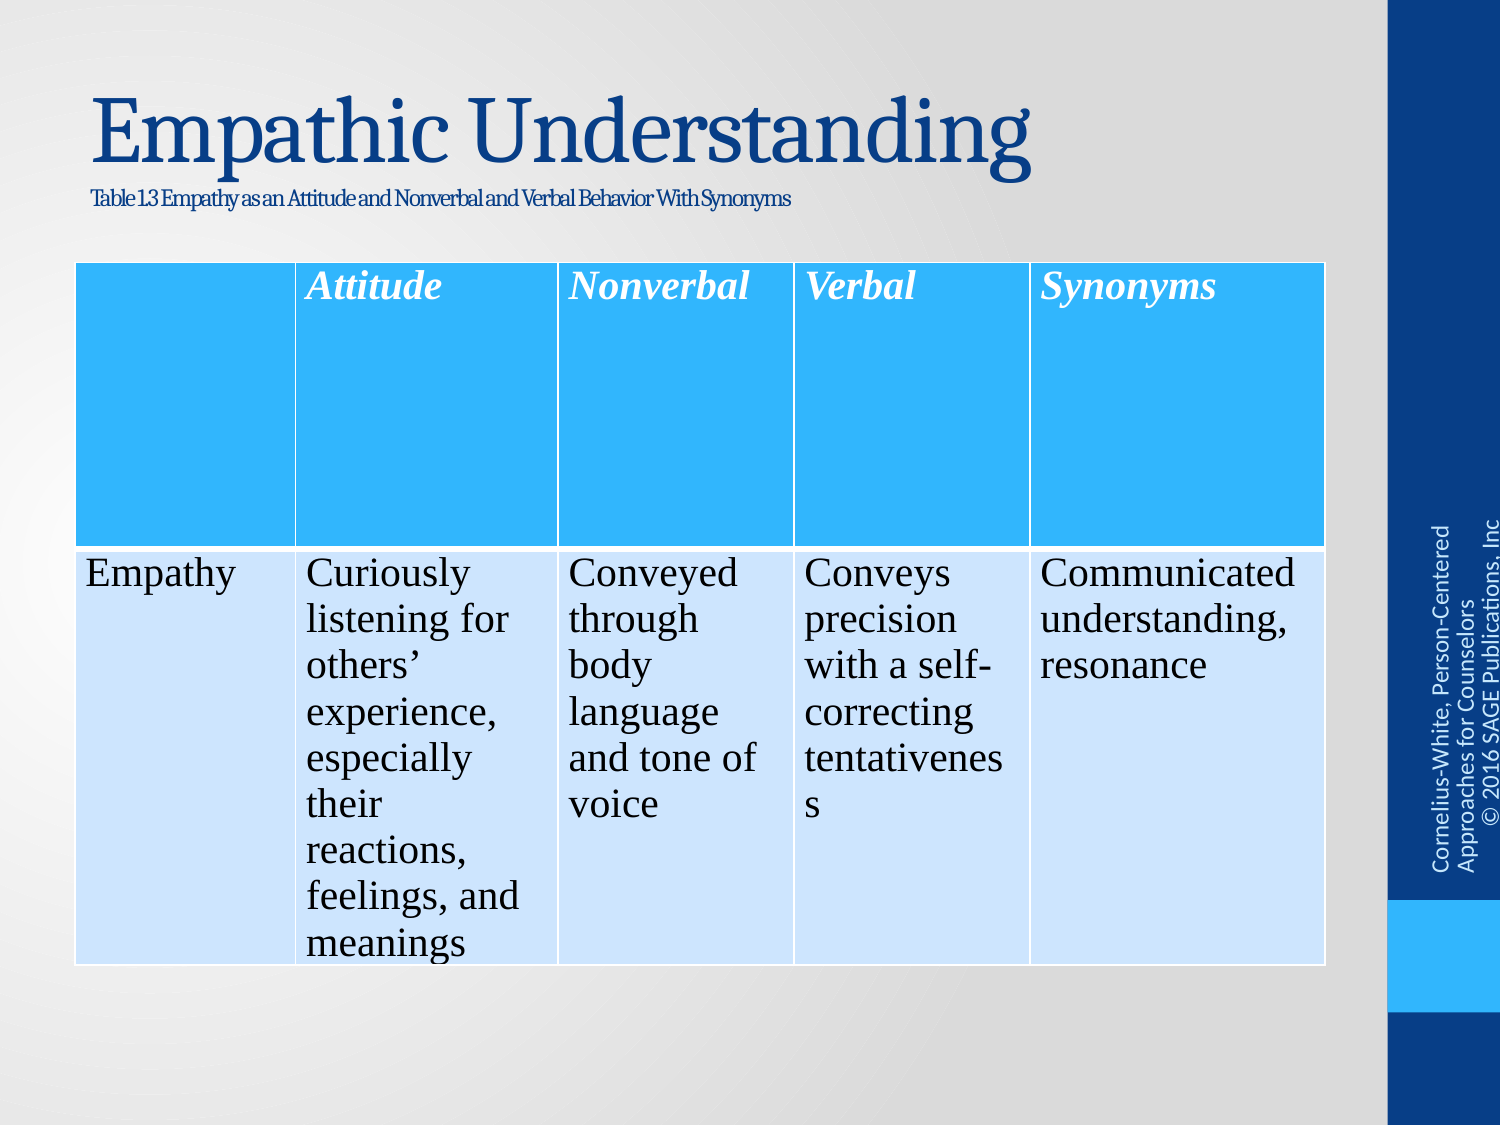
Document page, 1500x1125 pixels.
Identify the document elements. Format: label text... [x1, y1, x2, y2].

table_header Verbal [795, 263, 1029, 546]
title Empathic Understanding Table 1.3 Empathy as an Attitude and Nonverbal and Verbal Behavior With Synonyms [75, 45, 1325, 233]
table_header Nonverbal [559, 263, 793, 546]
table_header Attitude [296, 263, 557, 546]
table_cell Conveys precision with a self-correcting tentativeness [795, 552, 1029, 964]
table_cell Empathy [76, 552, 295, 964]
table_cell Communicated understanding, resonance [1031, 552, 1324, 964]
table_header [76, 263, 295, 546]
table_header Synonyms [1031, 263, 1324, 546]
footer Cornelius-White, Person-Centered Approaches for Counselors © 2016 SAGE Publications, Inc. [1408, 500, 1469, 889]
table_cell Conveyed through body language and tone of voice [559, 552, 793, 964]
table_cell Curiously listening for others’ experience, especially their reactions, feelings, and meanings [296, 552, 557, 964]
